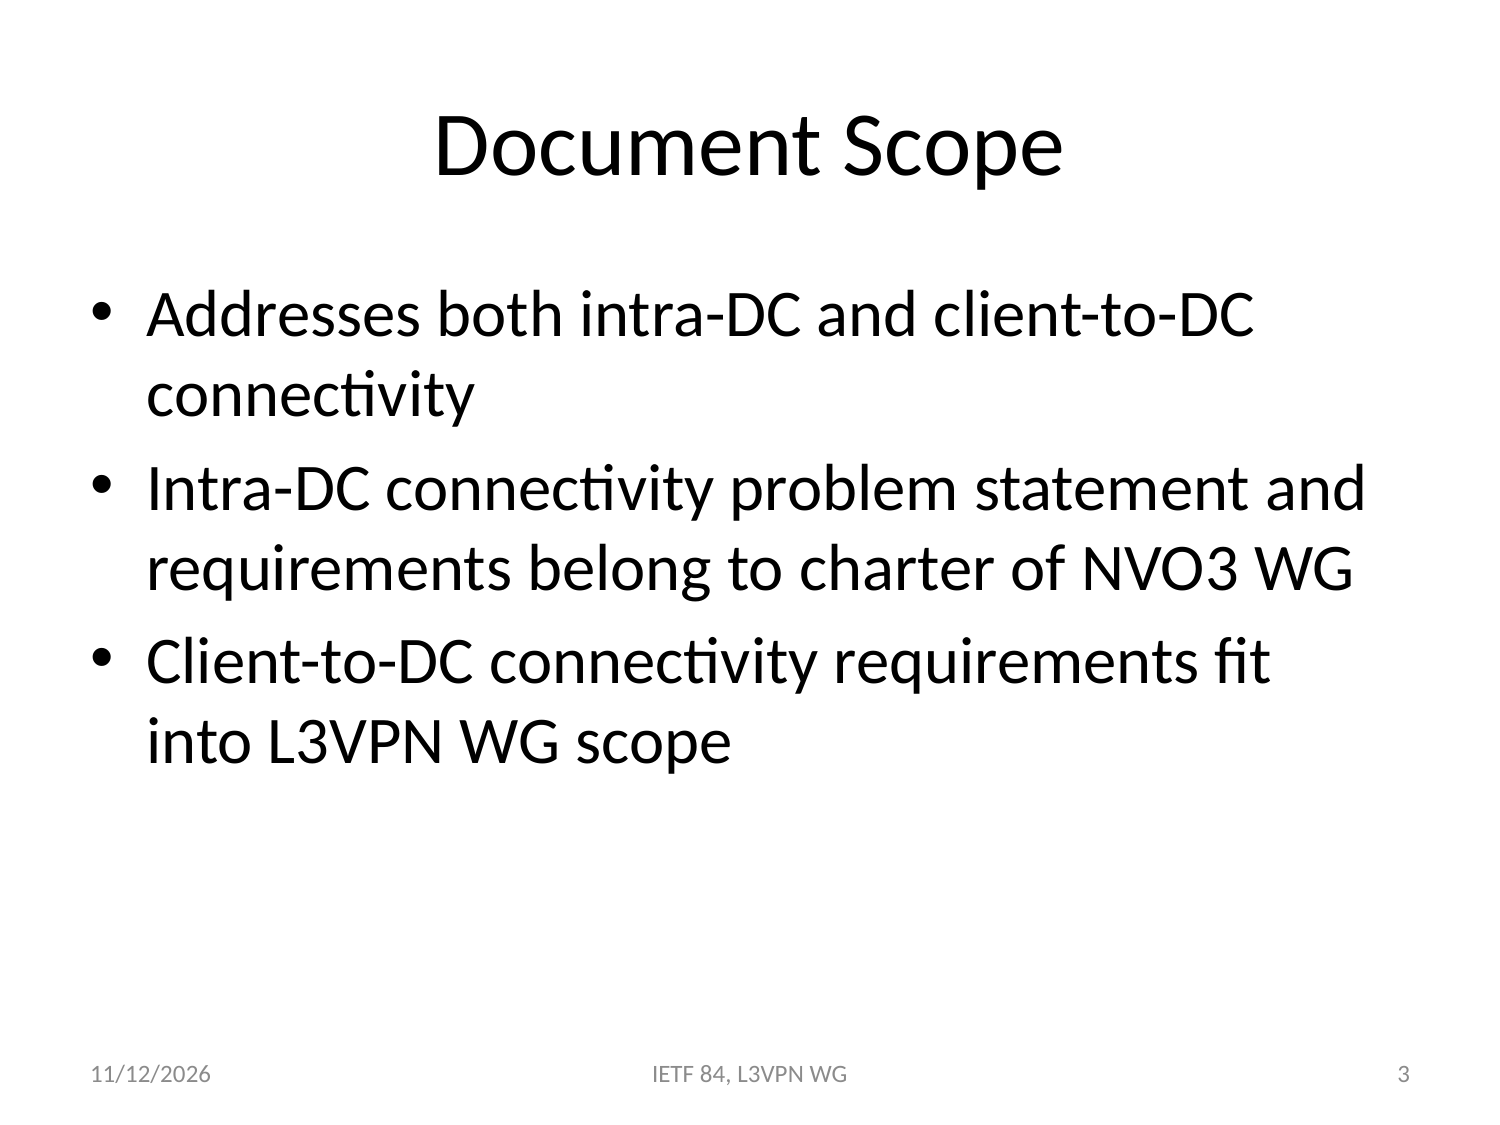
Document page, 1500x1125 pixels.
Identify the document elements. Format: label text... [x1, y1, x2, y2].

footer IETF 84, L3VPN WG [512, 1042, 988, 1103]
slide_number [75, 1042, 425, 1103]
list Addresses both intra-DC and client-to-DC connectivity Intra-DC connectivity problem statement and requirements belong to charter of NVO3 WG Client-to-DC connectivity requirements fit into L3VPN WG scope [75, 262, 1400, 1005]
slide_number 3 [1074, 1042, 1425, 1103]
title Document Scope [75, 45, 1425, 233]
